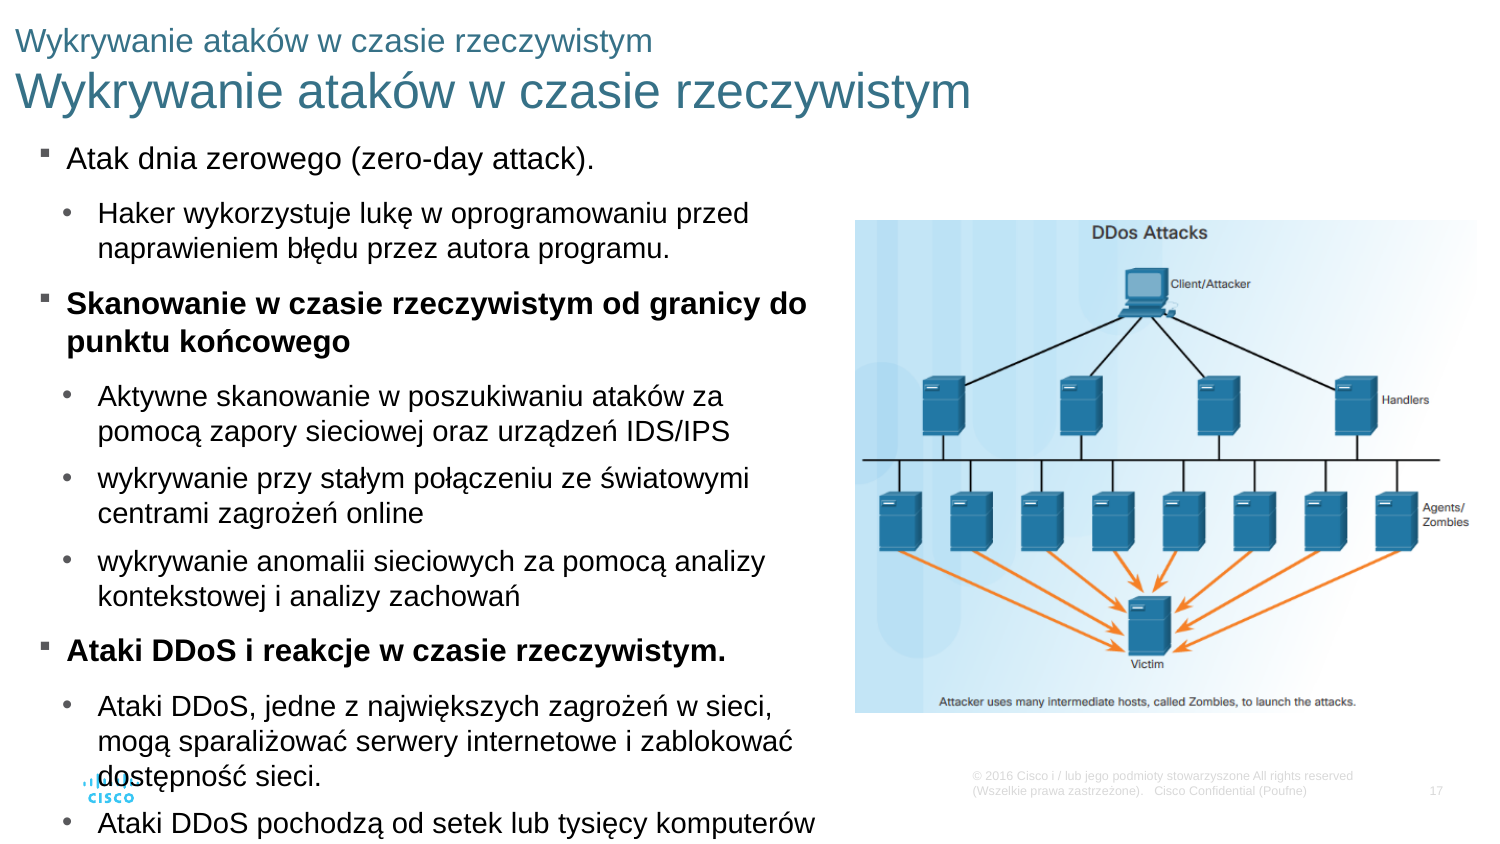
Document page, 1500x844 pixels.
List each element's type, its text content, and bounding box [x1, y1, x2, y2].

title Wykrywanie ataków w czasie rzeczywistym Wykrywanie ataków w czasie rzeczywistym [0, 6, 1500, 131]
picture [855, 219, 1477, 713]
list Atak dnia zerowego (zero-day attack). Haker wykorzystuje lukę w oprogramowaniu przed naprawieniem błędu przez autora programu. Skanowanie w czasie rzeczywistym od granicy do punktu końcowego Aktywne skanowanie w poszukiwaniu ataków za pomocą zapory sieciowej oraz urządzeń IDS/IPS wykrywanie przy stałym połączeniu ze światowymi centrami zagrożeń online wykrywanie anomalii sieciowych za pomocą analizy kontekstowej i analizy zachowań Ataki DDoS i reakcje w czasie rzeczywistym. Ataki DDoS, jedne z największych zagrożeń w sieci, mogą sparaliżować serwery internetowe i zablokować dostępność sieci. Ataki DDoS pochodzą od setek lub tysięcy komputerów zombie, przypominają zwyczajny ruch sieciowy. [23, 131, 864, 813]
